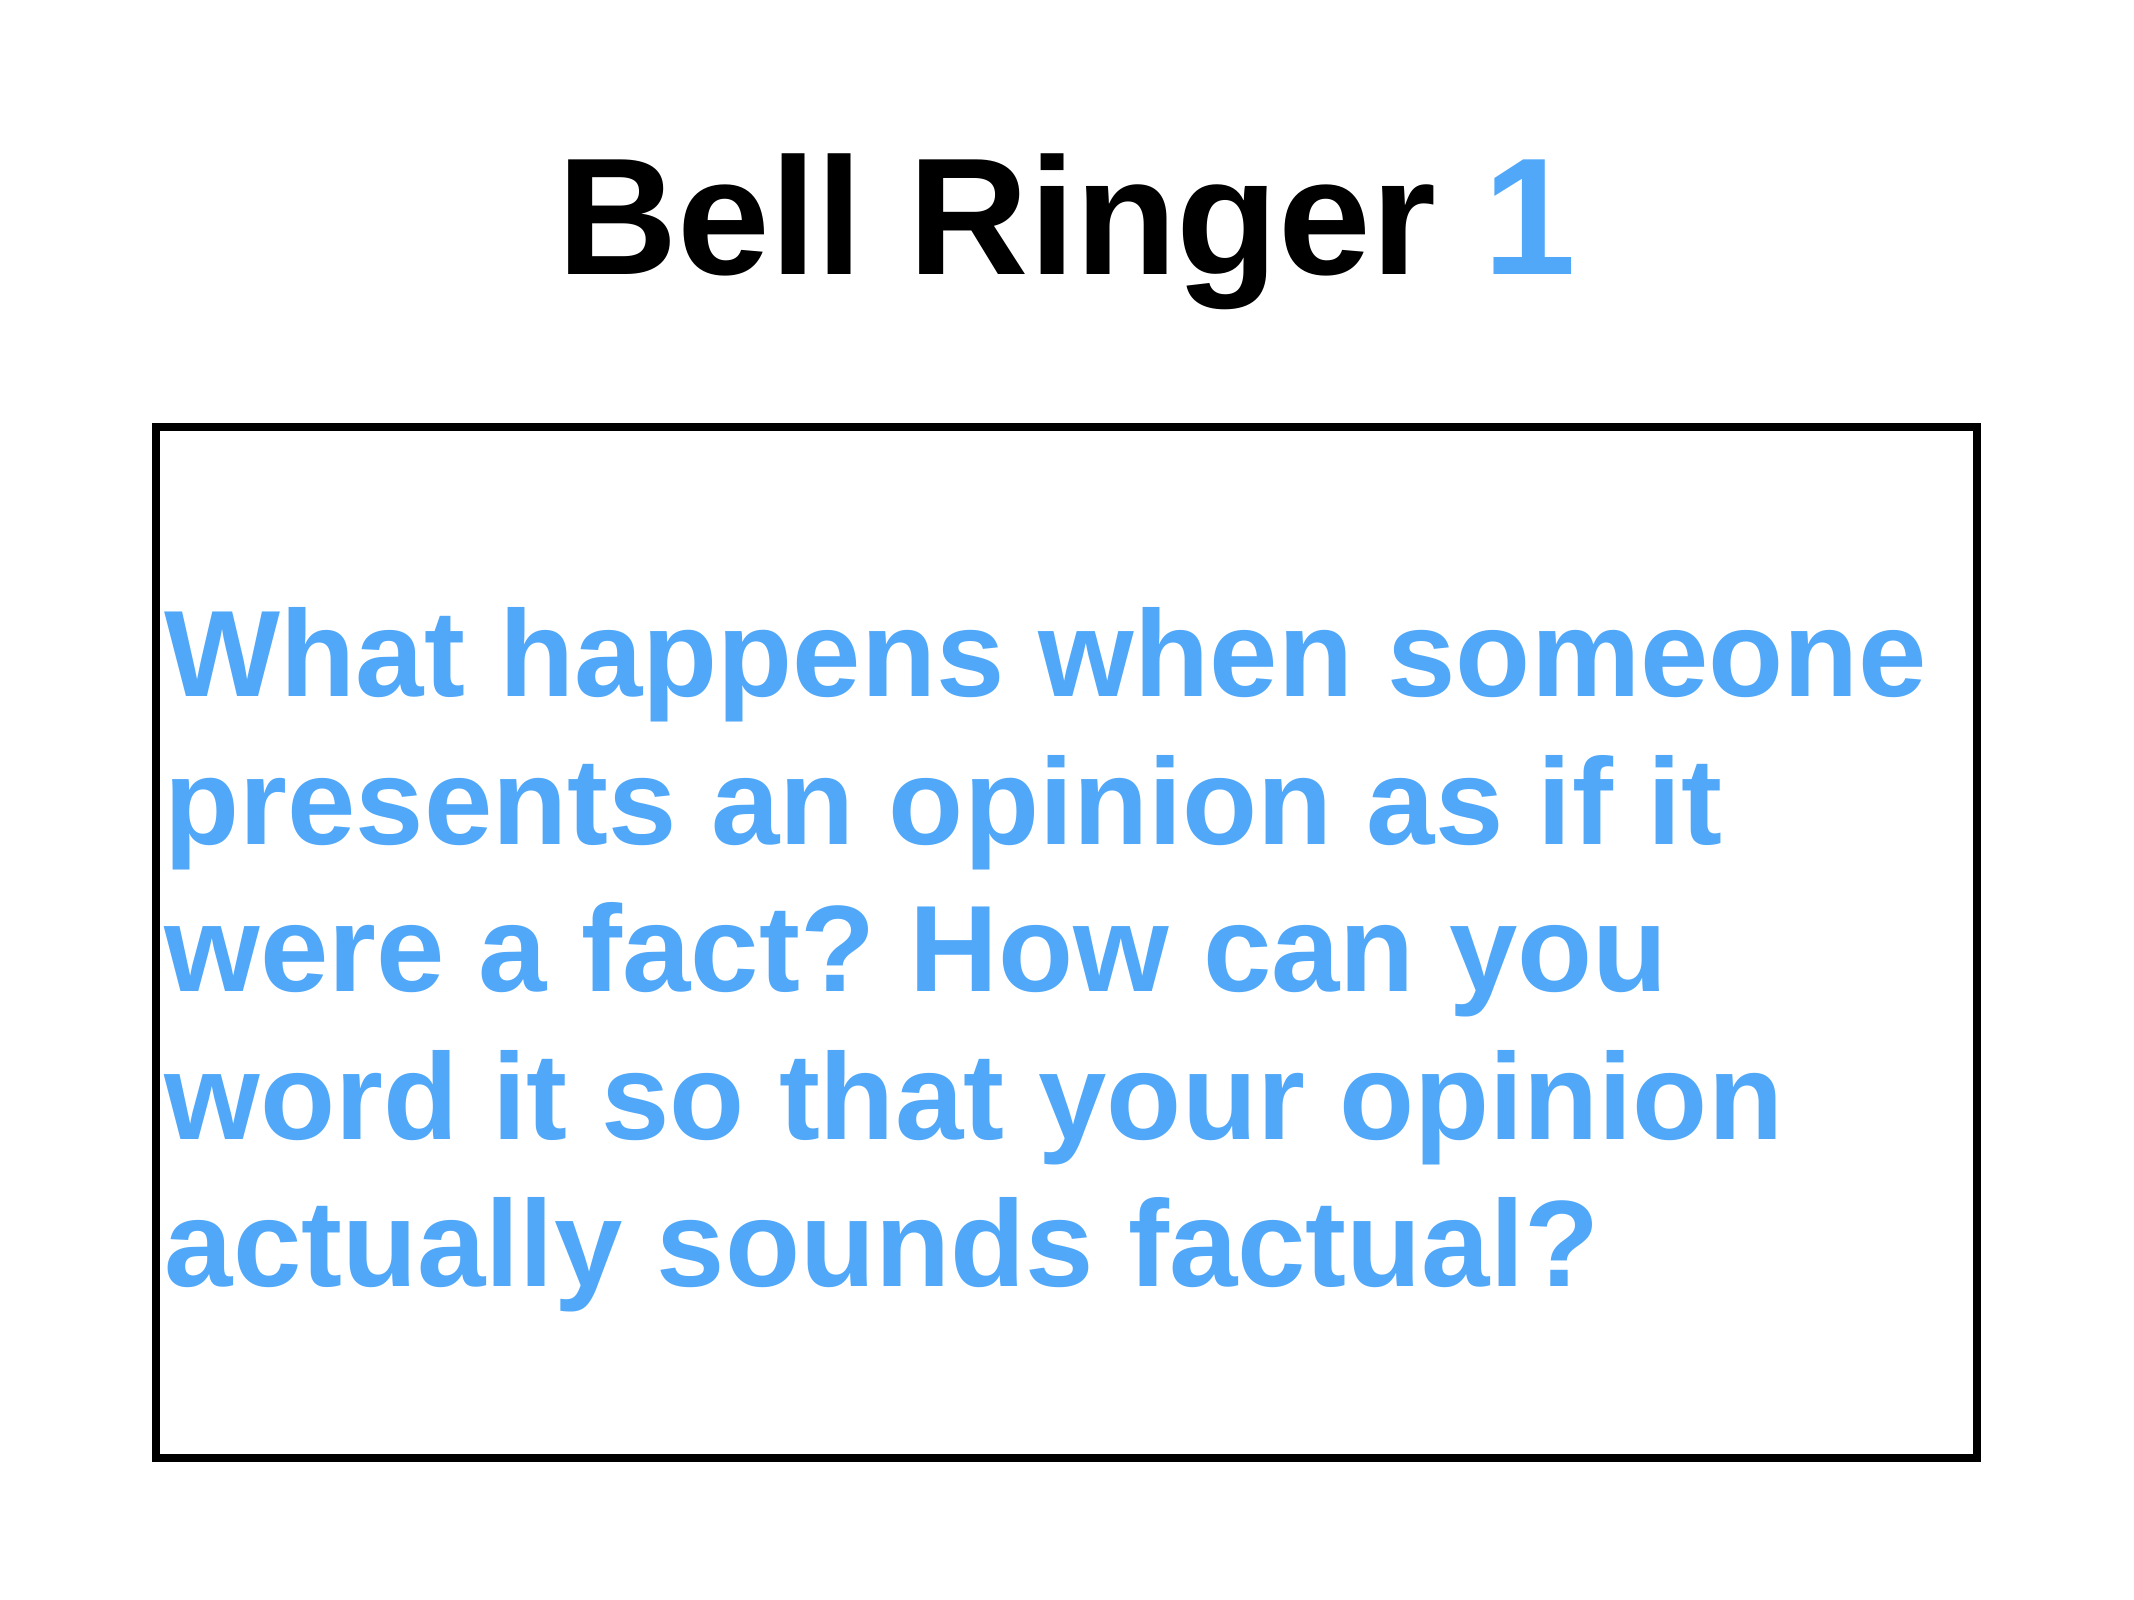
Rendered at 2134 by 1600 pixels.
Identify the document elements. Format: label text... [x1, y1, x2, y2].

title Bell Ringer 1 [155, 30, 1978, 386]
list What happens when someone presents an opinion as if it were a fact? How can you word it so that your opinion actually sounds factual? [155, 426, 1978, 1459]
